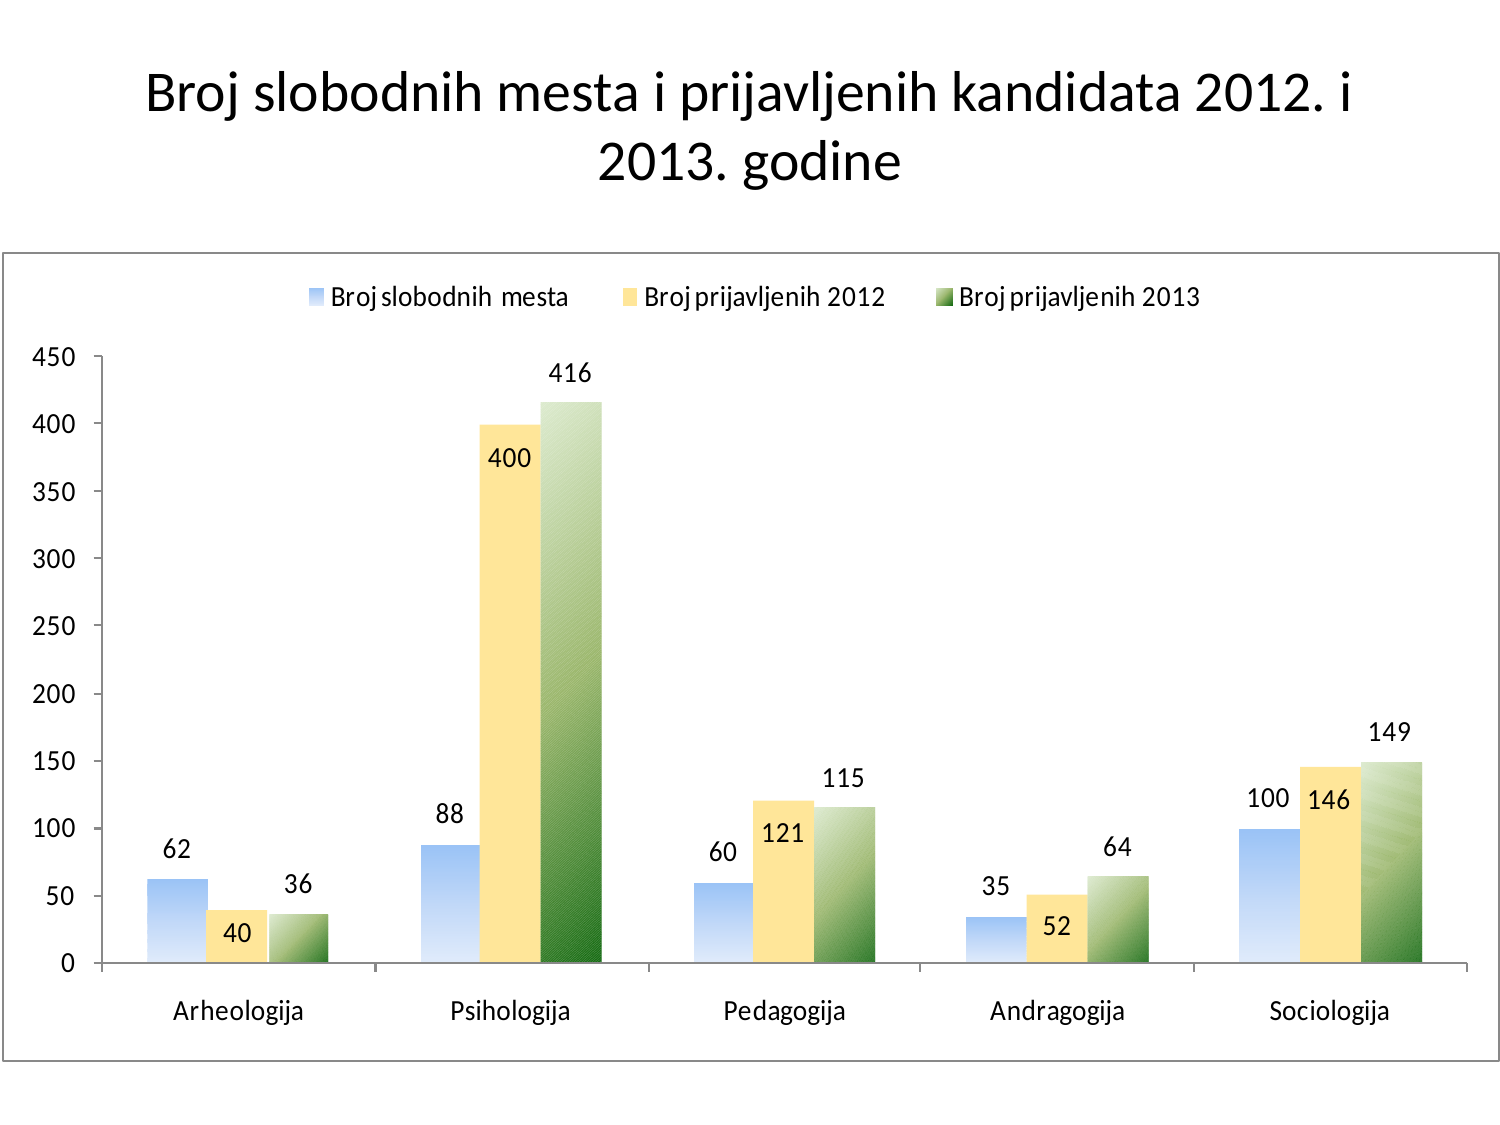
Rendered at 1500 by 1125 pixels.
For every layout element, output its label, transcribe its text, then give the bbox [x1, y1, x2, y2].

title Broj slobodnih mesta i prijavljenih kandidata 2012. i 2013. godine [75, 45, 1425, 200]
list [0, 249, 1500, 1063]
